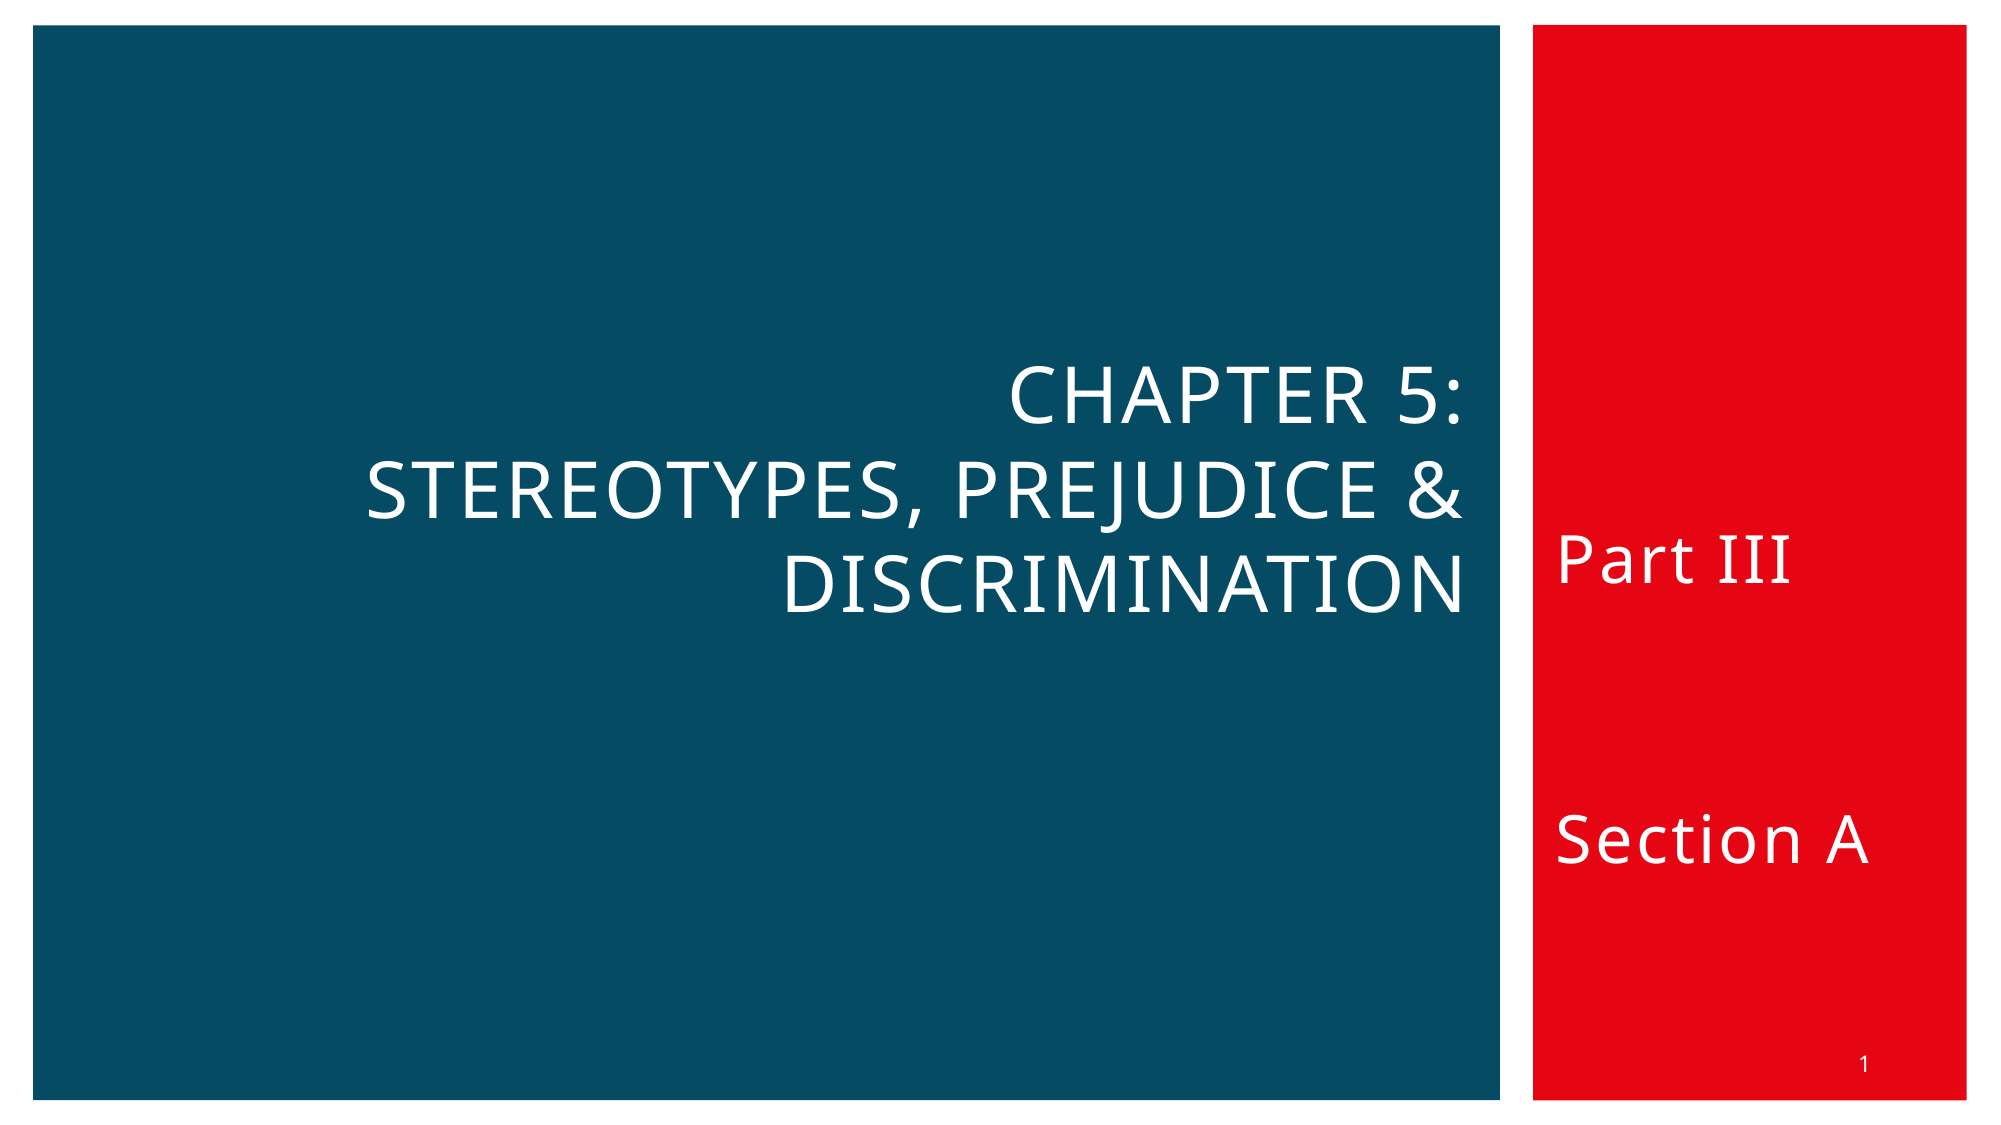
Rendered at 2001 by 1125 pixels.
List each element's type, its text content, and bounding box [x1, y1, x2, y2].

title Chapter 5: Stereotypes, Prejudice & Discrimination [99, 336, 1484, 637]
slide_number 1 [1800, 1041, 1930, 1089]
subtitle Part III Section A [1540, 461, 1974, 933]
